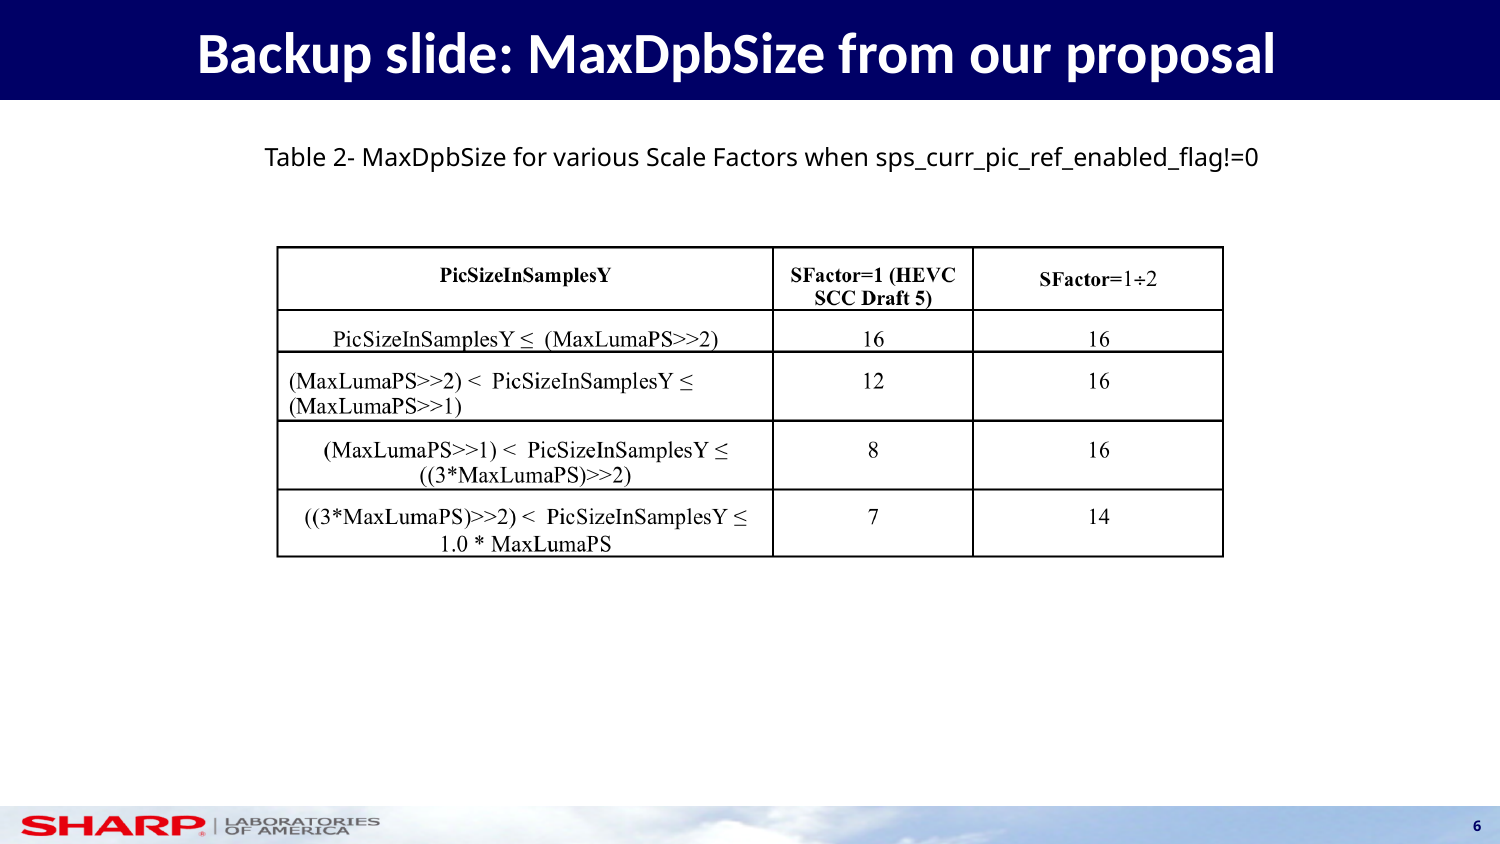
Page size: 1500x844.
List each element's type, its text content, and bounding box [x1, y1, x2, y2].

picture [0, 806, 1500, 844]
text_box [250, 246, 1250, 598]
list [99, 121, 1401, 635]
text_box Table 2- MaxDpbSize for various Scale Factors when sps_curr_pic_ref_enabled_flag!=0 [249, 134, 1288, 179]
text_box Backup slide: MaxDpbSize from our proposal [17, 0, 1484, 100]
